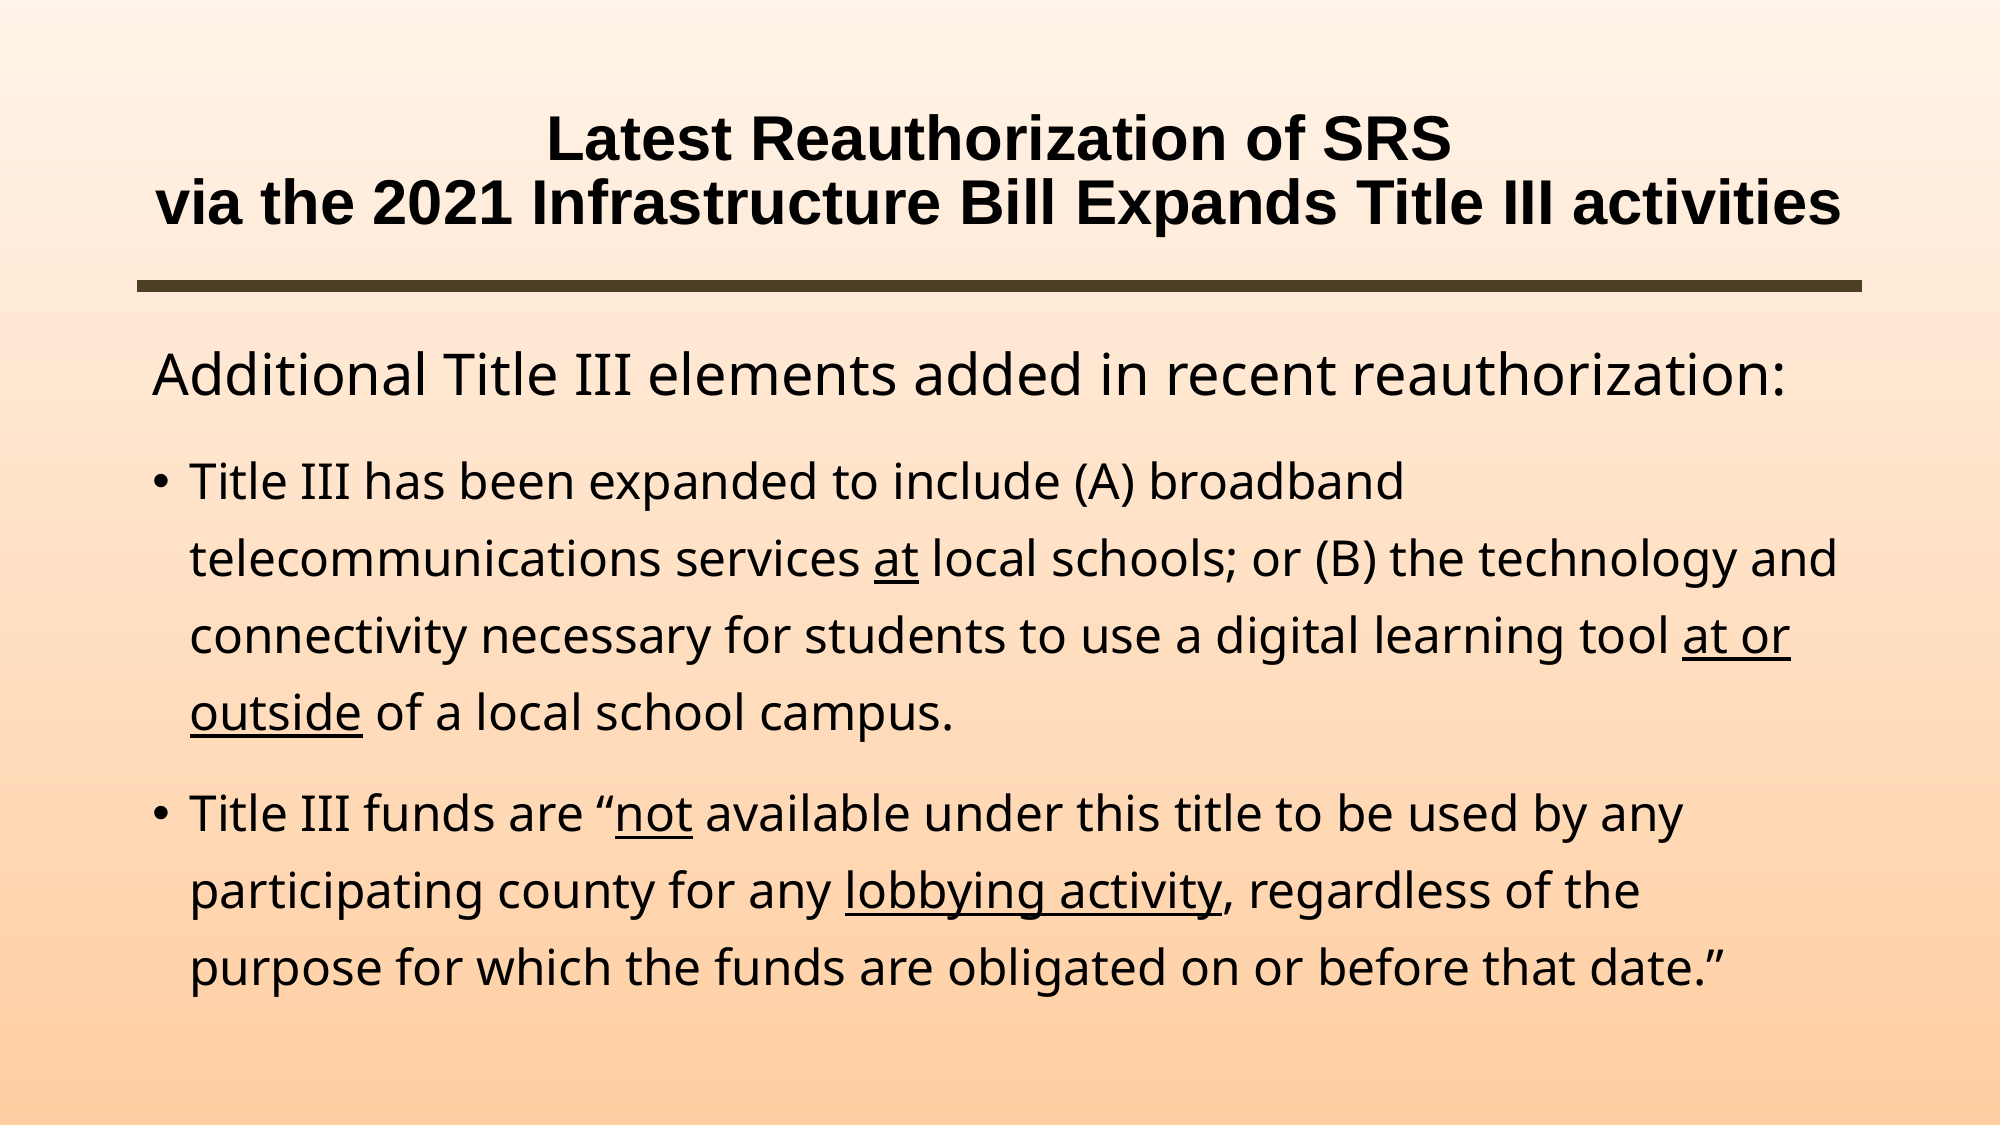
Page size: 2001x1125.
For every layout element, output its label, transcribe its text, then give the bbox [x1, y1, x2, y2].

title Latest Reauthorization of SRS via the 2021 Infrastructure Bill Expands Title III activities [137, 102, 1863, 262]
list Additional Title III elements added in recent reauthorization: Title III has been expanded to include (A) broadband telecommunications services at local schools; or (B) the technology and connectivity necessary for students to use a digital learning tool at or outside of a local school campus. Title III funds are “not available under this title to be used by any participating county for any lobbying activity, regardless of the purpose for which the funds are obligated on or before that date.” [137, 315, 1863, 1010]
